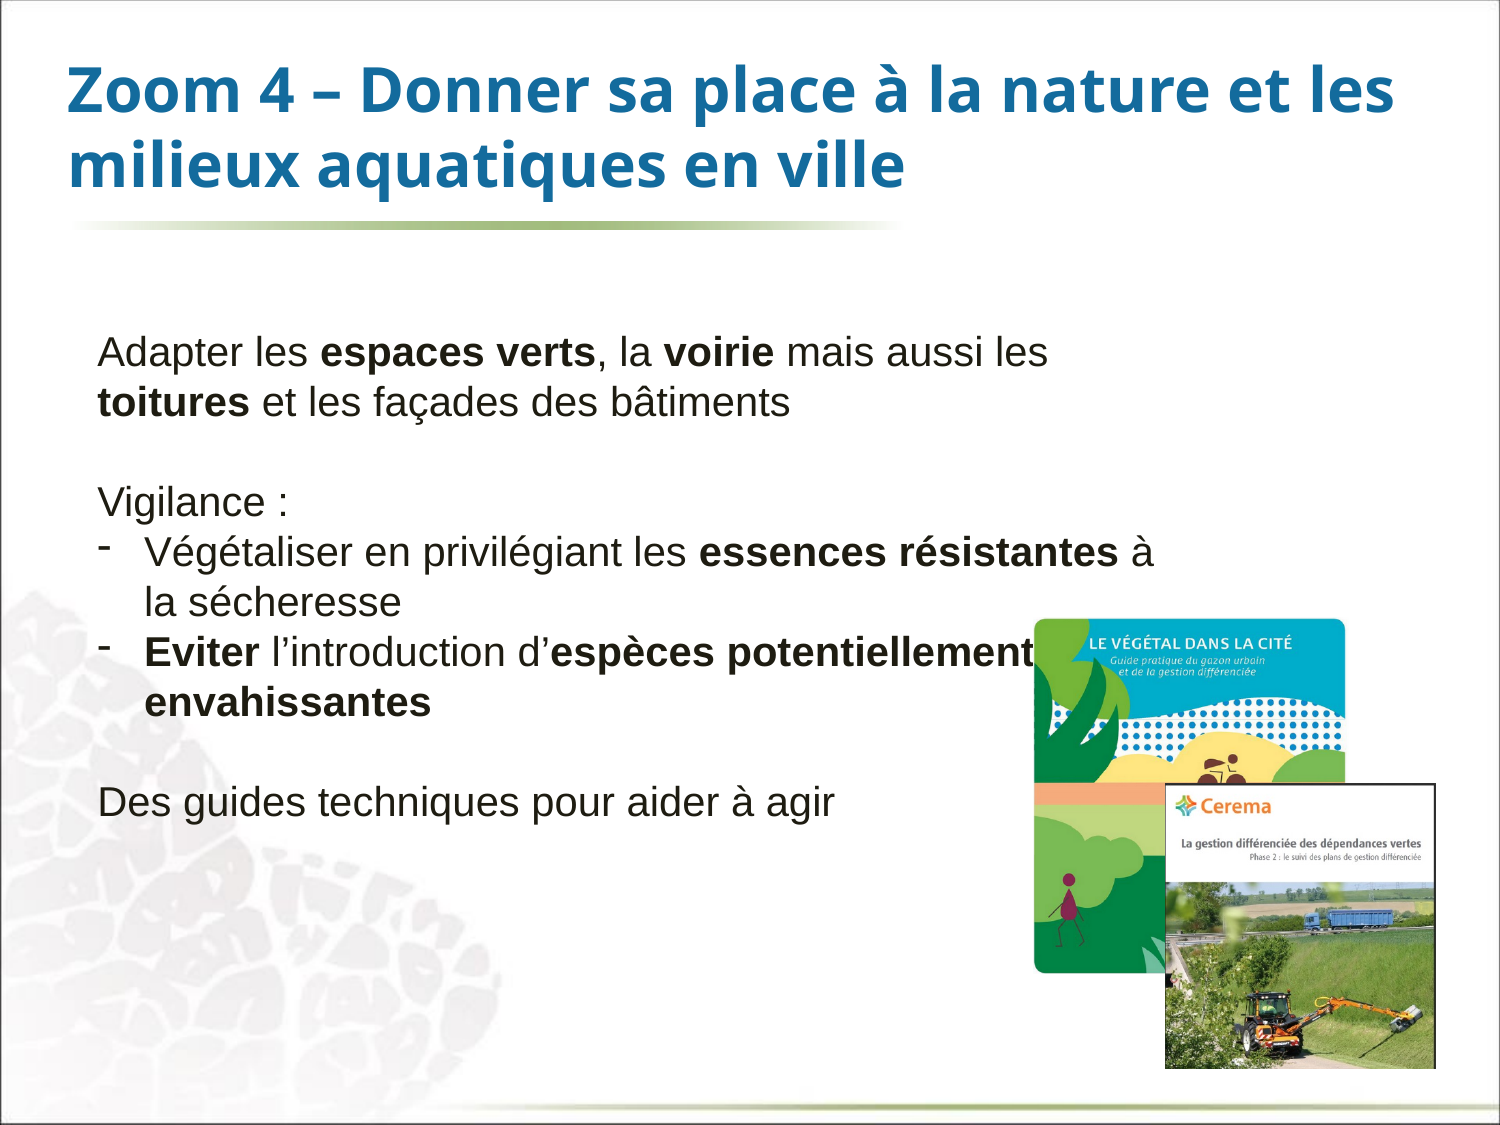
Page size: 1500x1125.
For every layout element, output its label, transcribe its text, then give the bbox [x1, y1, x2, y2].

picture [0, 0, 1500, 1125]
text_box Zoom 4 – Donner sa place à la nature et les milieux aquatiques en ville [53, 42, 1436, 208]
text_box Adapter les espaces verts, la voirie mais aussi les toitures et les façades des bâtiments Vigilance : Végétaliser en privilégiant les essences résistantes à la sécheresse Eviter l’introduction d’espèces potentiellement envahissantes Des guides techniques pour aider à agir [82, 317, 1181, 833]
